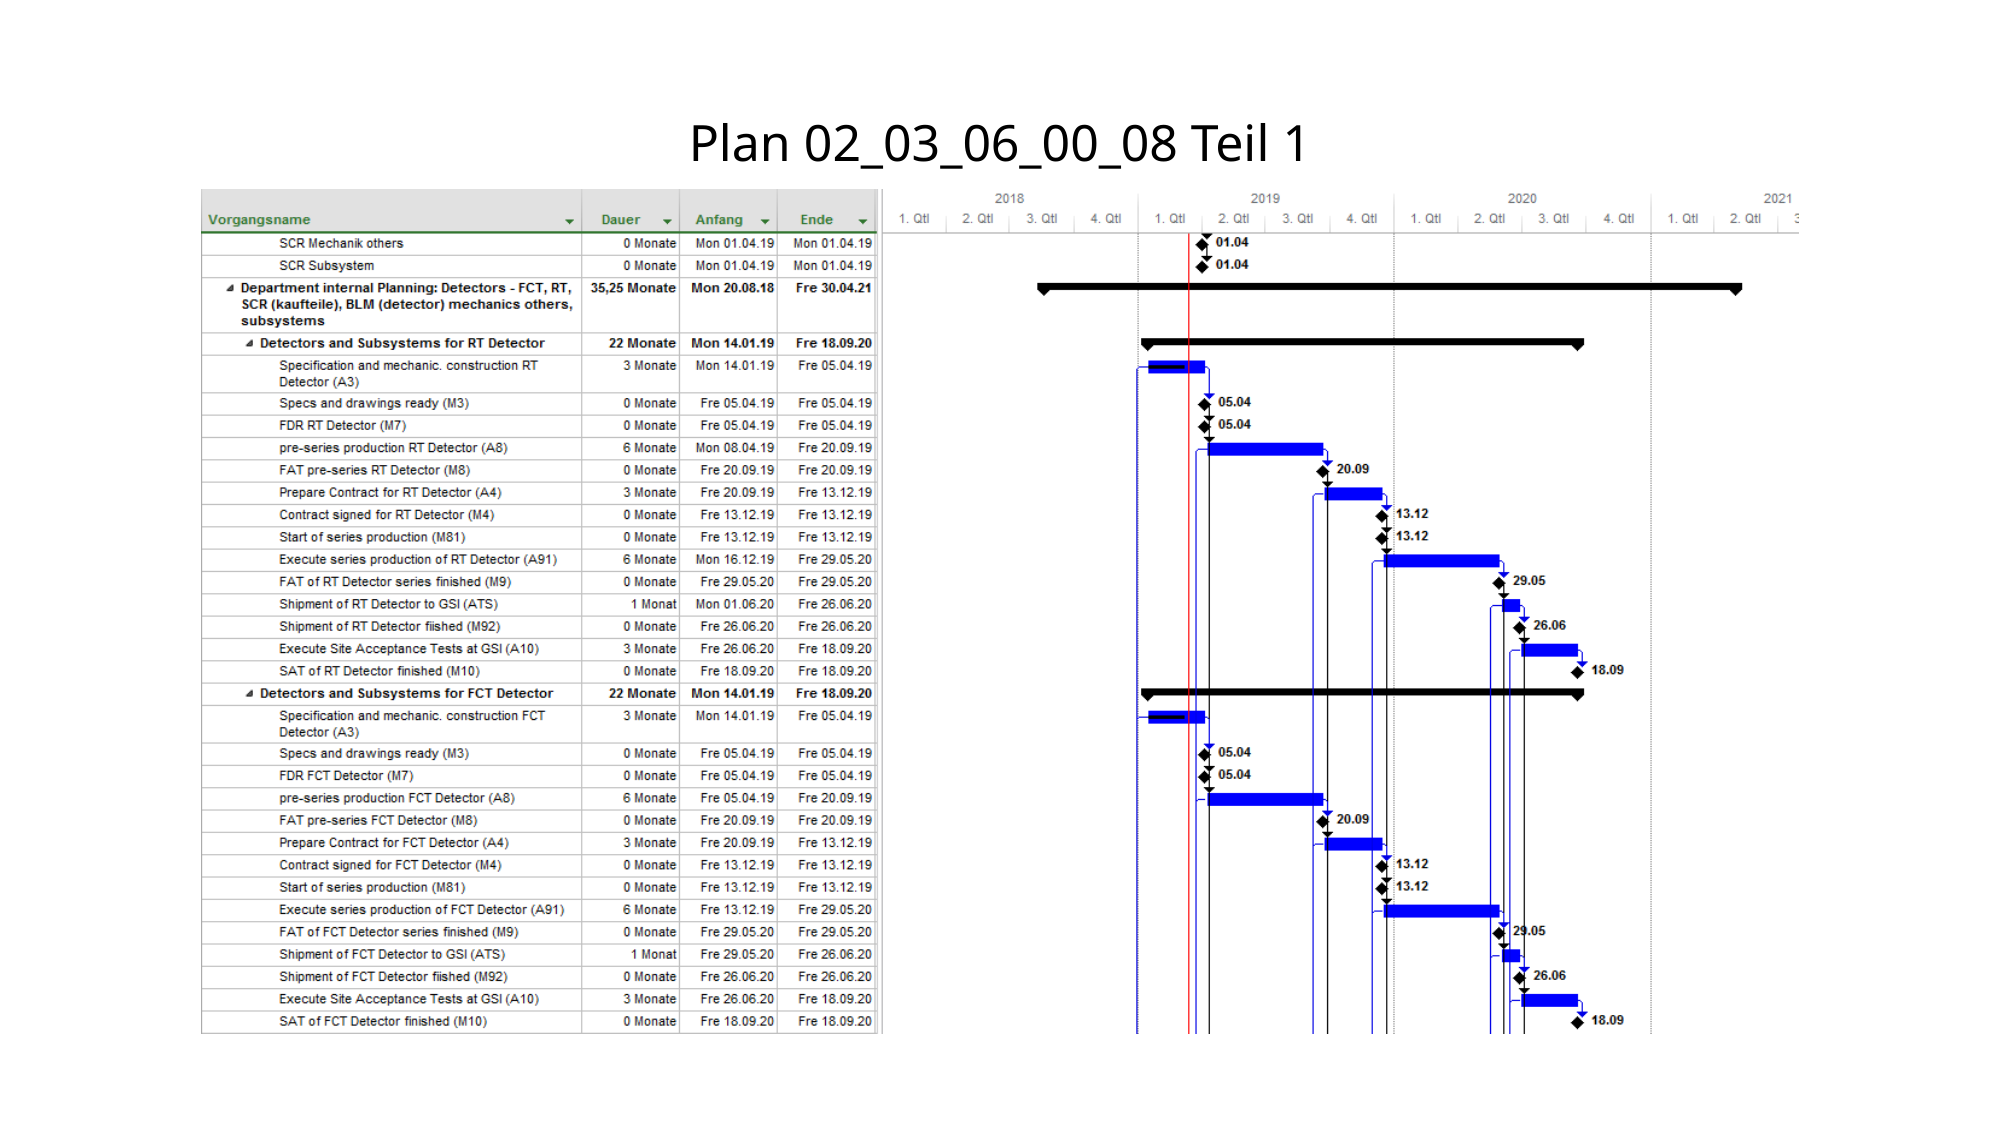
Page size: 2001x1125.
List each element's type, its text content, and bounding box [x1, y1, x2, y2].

title Plan 02_03_06_00_08 Teil 1 [137, 59, 1863, 232]
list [201, 189, 1799, 1034]
